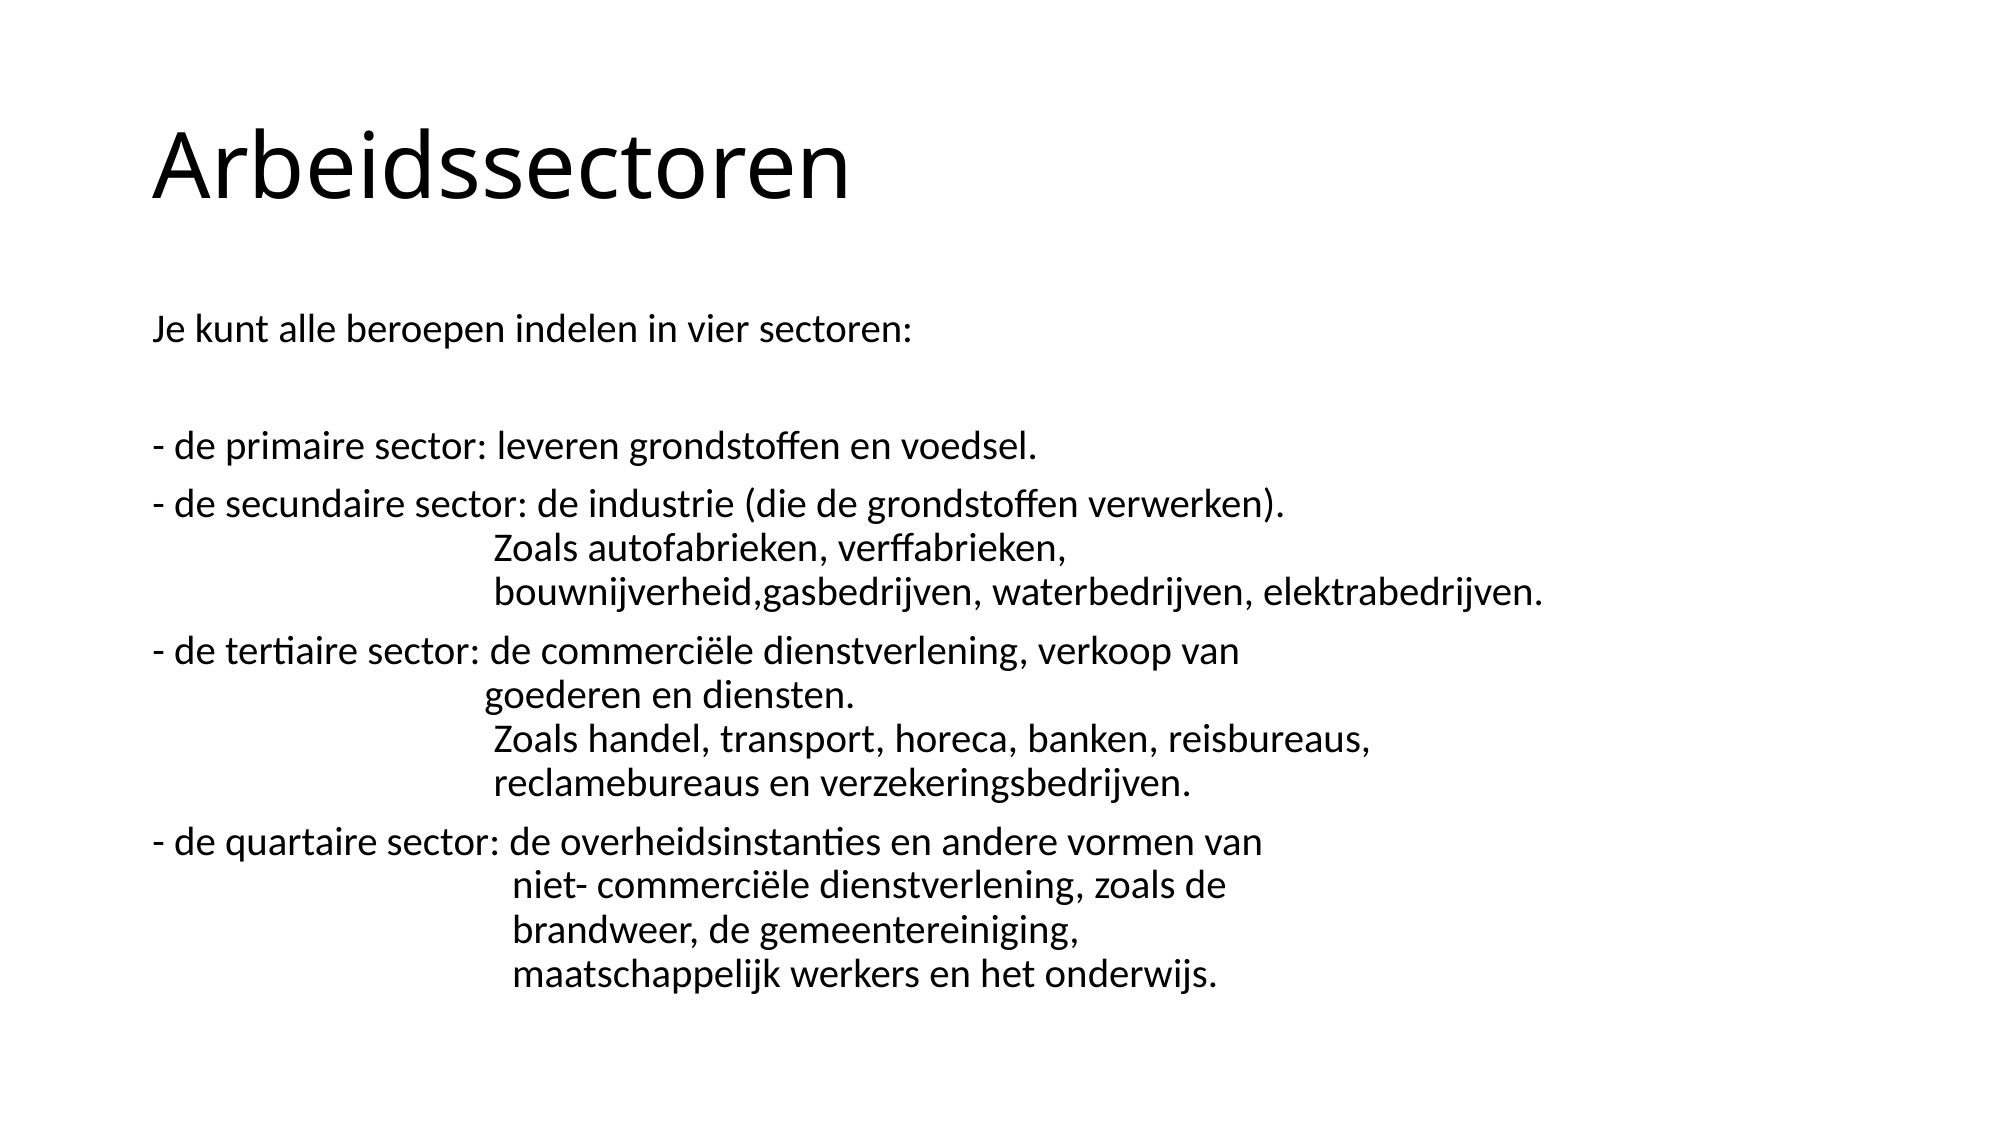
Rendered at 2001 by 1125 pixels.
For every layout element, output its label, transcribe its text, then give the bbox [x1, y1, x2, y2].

title Arbeidssectoren [137, 59, 1863, 278]
list Je kunt alle beroepen indelen in vier sectoren: - de primaire sector: leveren grondstoffen en voedsel. - de secundaire sector: de industrie (die de grondstoffen verwerken). Zoals autofabrieken, verffabrieken, bouwnijverheid,gasbedrijven, waterbedrijven, elektrabedrijven. - de tertiaire sector: de commerciële dienstverlening, verkoop van goederen en diensten. Zoals handel, transport, horeca, banken, reisbureaus, reclamebureaus en verzekeringsbedrijven. - de quartaire sector: de overheidsinstanties en andere vormen van niet- commerciële dienstverlening, zoals de brandweer, de gemeentereiniging, maatschappelijk werkers en het onderwijs. [137, 299, 1863, 1014]
